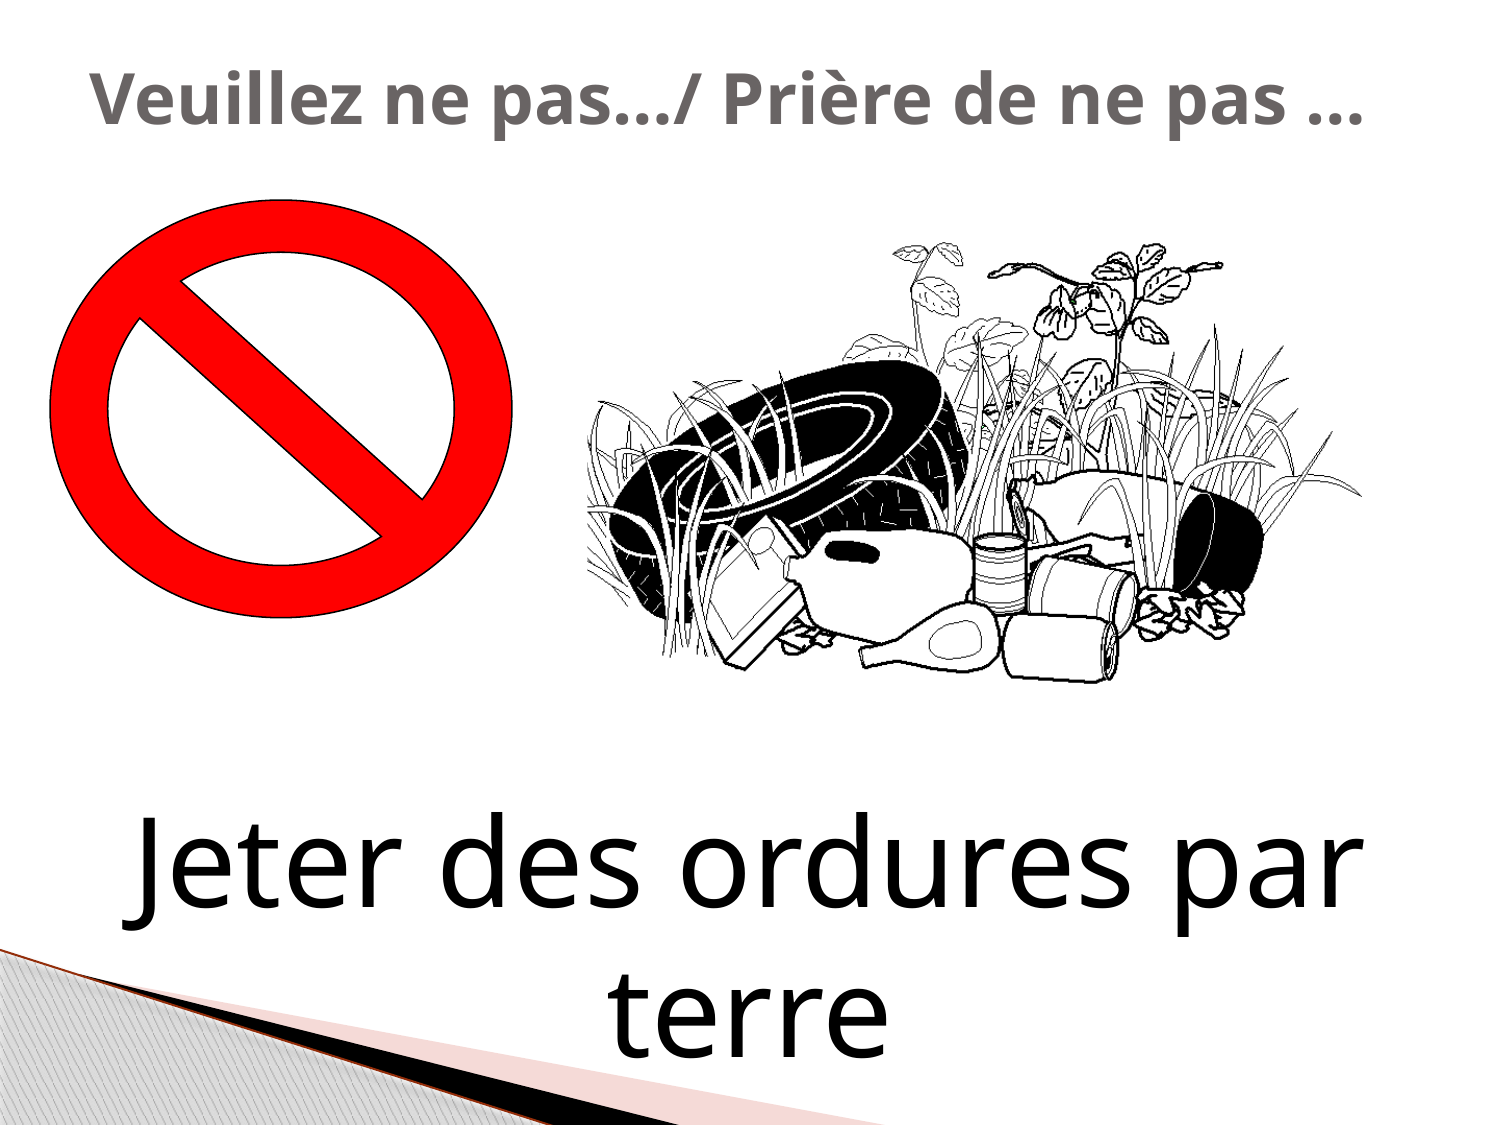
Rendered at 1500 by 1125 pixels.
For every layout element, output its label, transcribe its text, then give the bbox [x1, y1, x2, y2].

title Veuillez ne pas…/ Prière de ne pas … [75, 45, 1425, 233]
picture [587, 237, 1367, 688]
text_box [50, 200, 512, 618]
text_box Jeter des ordures par terre [37, 774, 1463, 1090]
